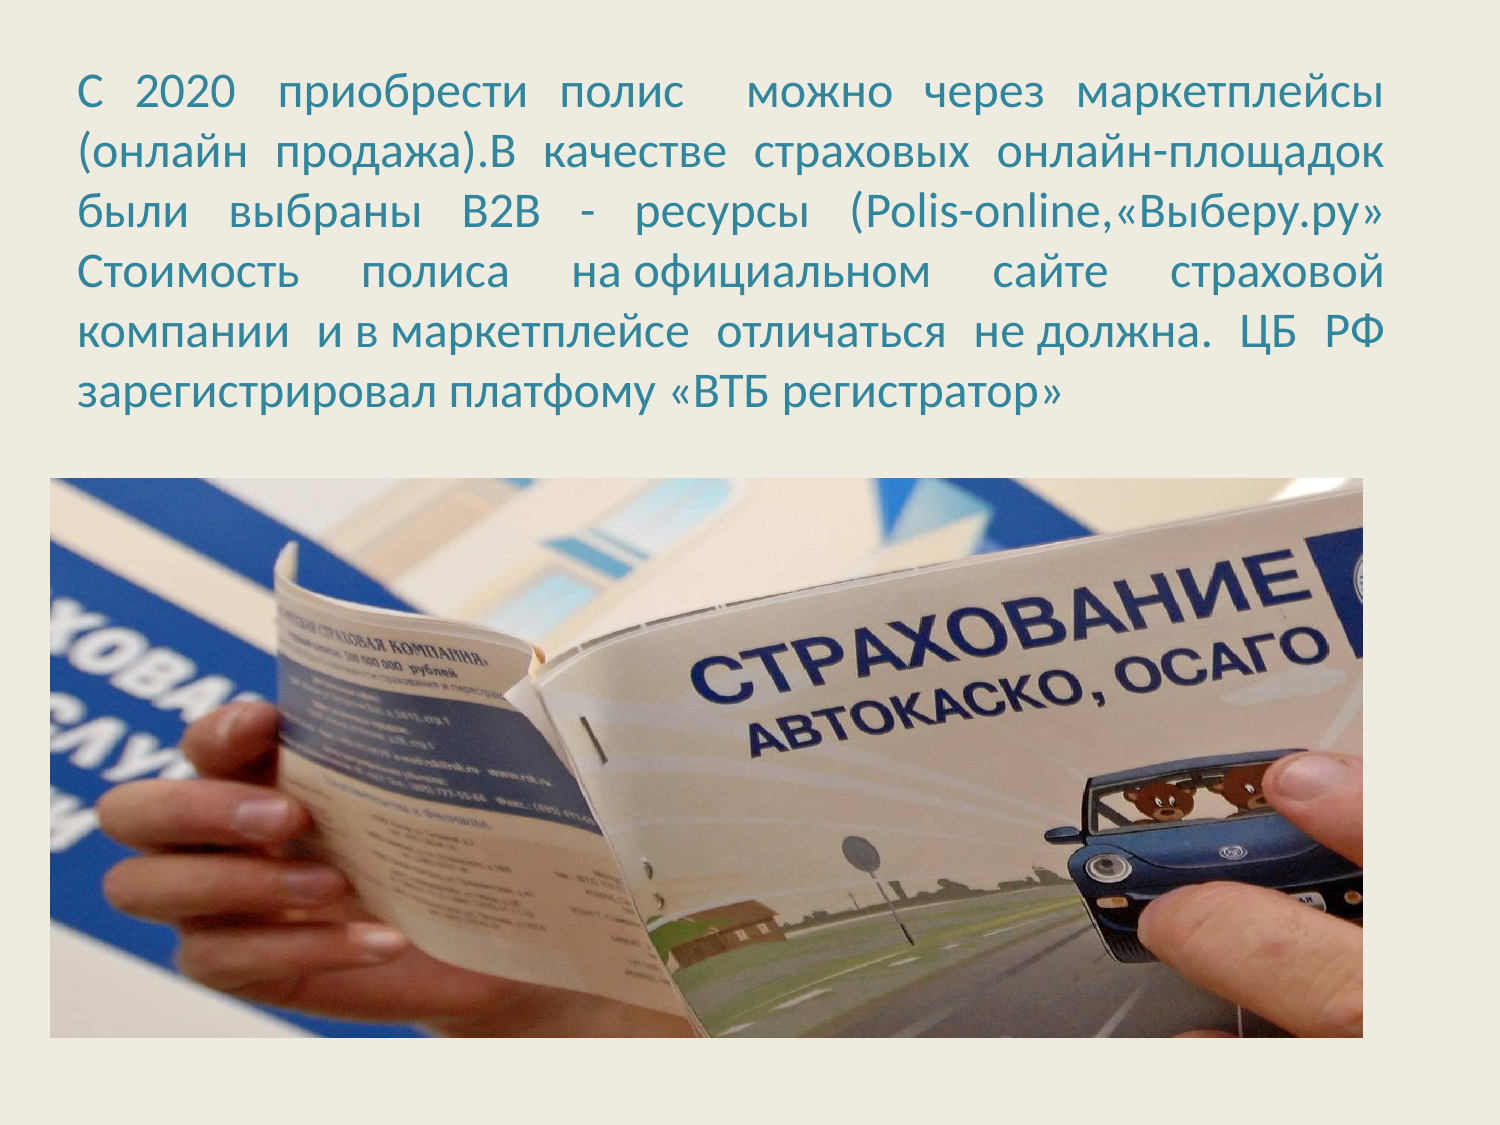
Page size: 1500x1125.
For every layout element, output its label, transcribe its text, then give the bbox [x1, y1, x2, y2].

text_box С 2020 приобрести полис можно через маркетплейсы (онлайн продажа).В качестве страховых онлайн-площадок были выбраны В2В - ресурсы (Polis-online,«Выберу.ру» Стоимость полиса на официальном сайте страховой компании и в маркетплейсе отличаться не должна. ЦБ РФ зарегистрировал платфому «ВТБ регистратор» [62, 49, 1400, 425]
picture [49, 478, 1363, 1038]
